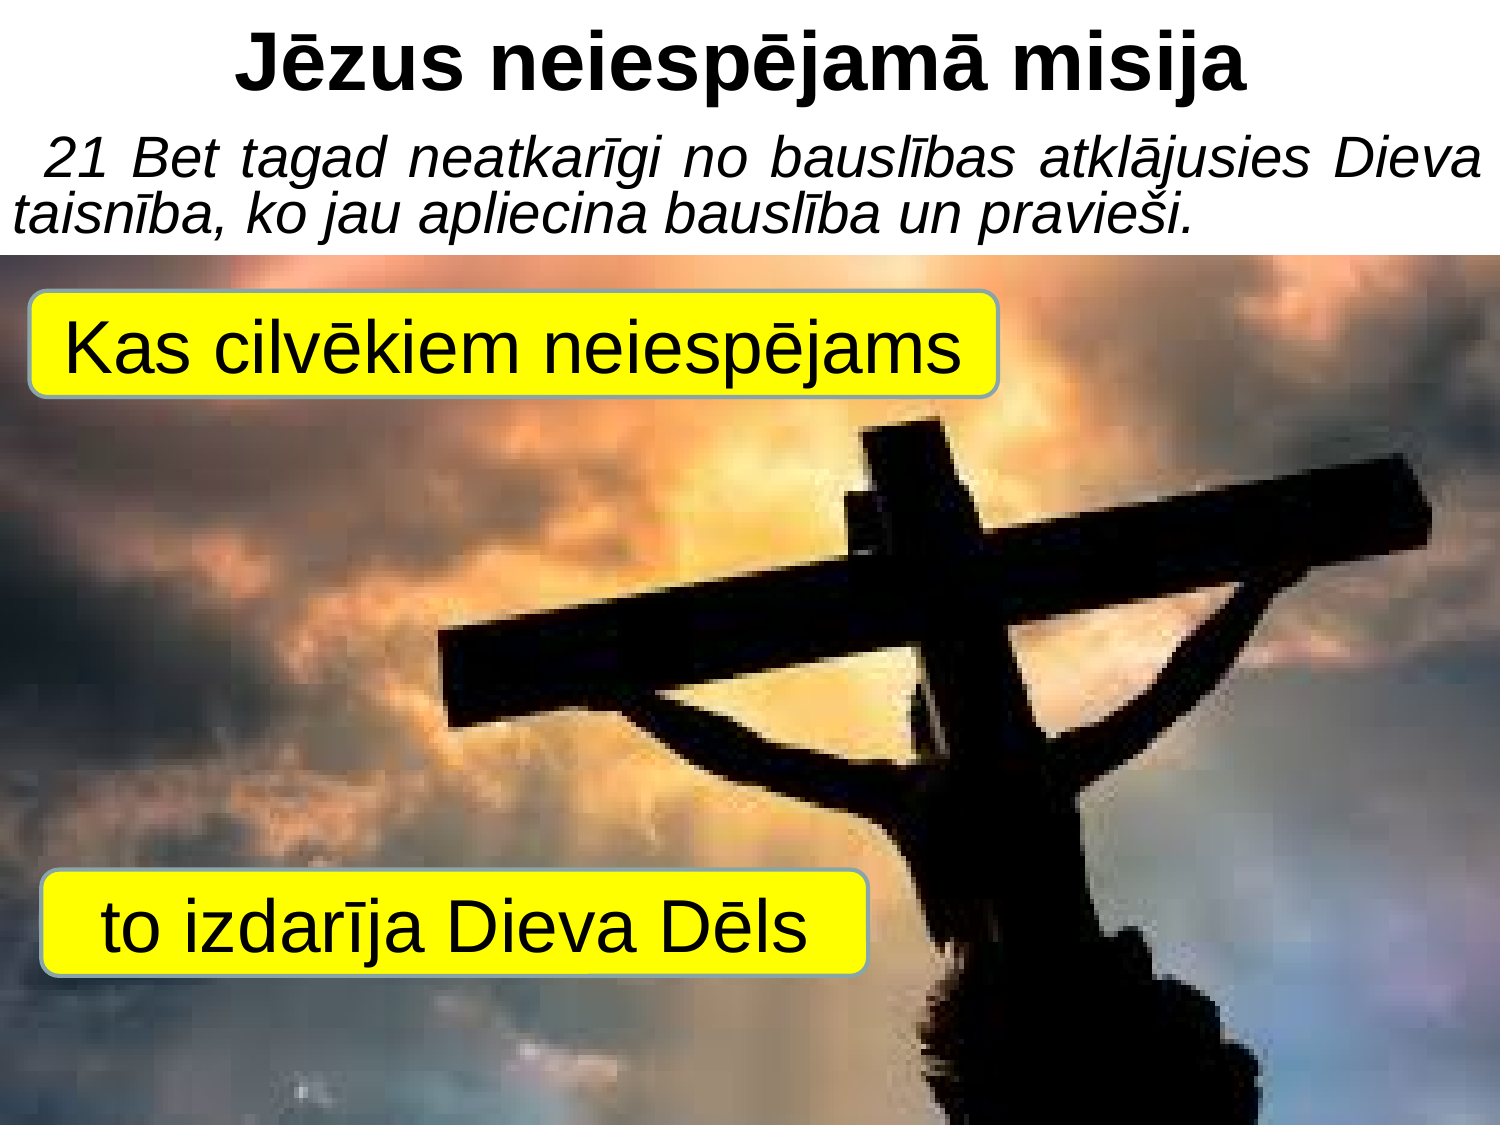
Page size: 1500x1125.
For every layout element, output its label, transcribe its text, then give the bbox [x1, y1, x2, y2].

text_box Jēzus neiespējamā misija [70, 0, 1412, 136]
picture [0, 255, 1500, 1125]
list 21 Bet tagad neatkarīgi no bauslības atklājusies Dieva taisnība, ko jau apliecina bauslība un pravieši. [0, 125, 1500, 255]
